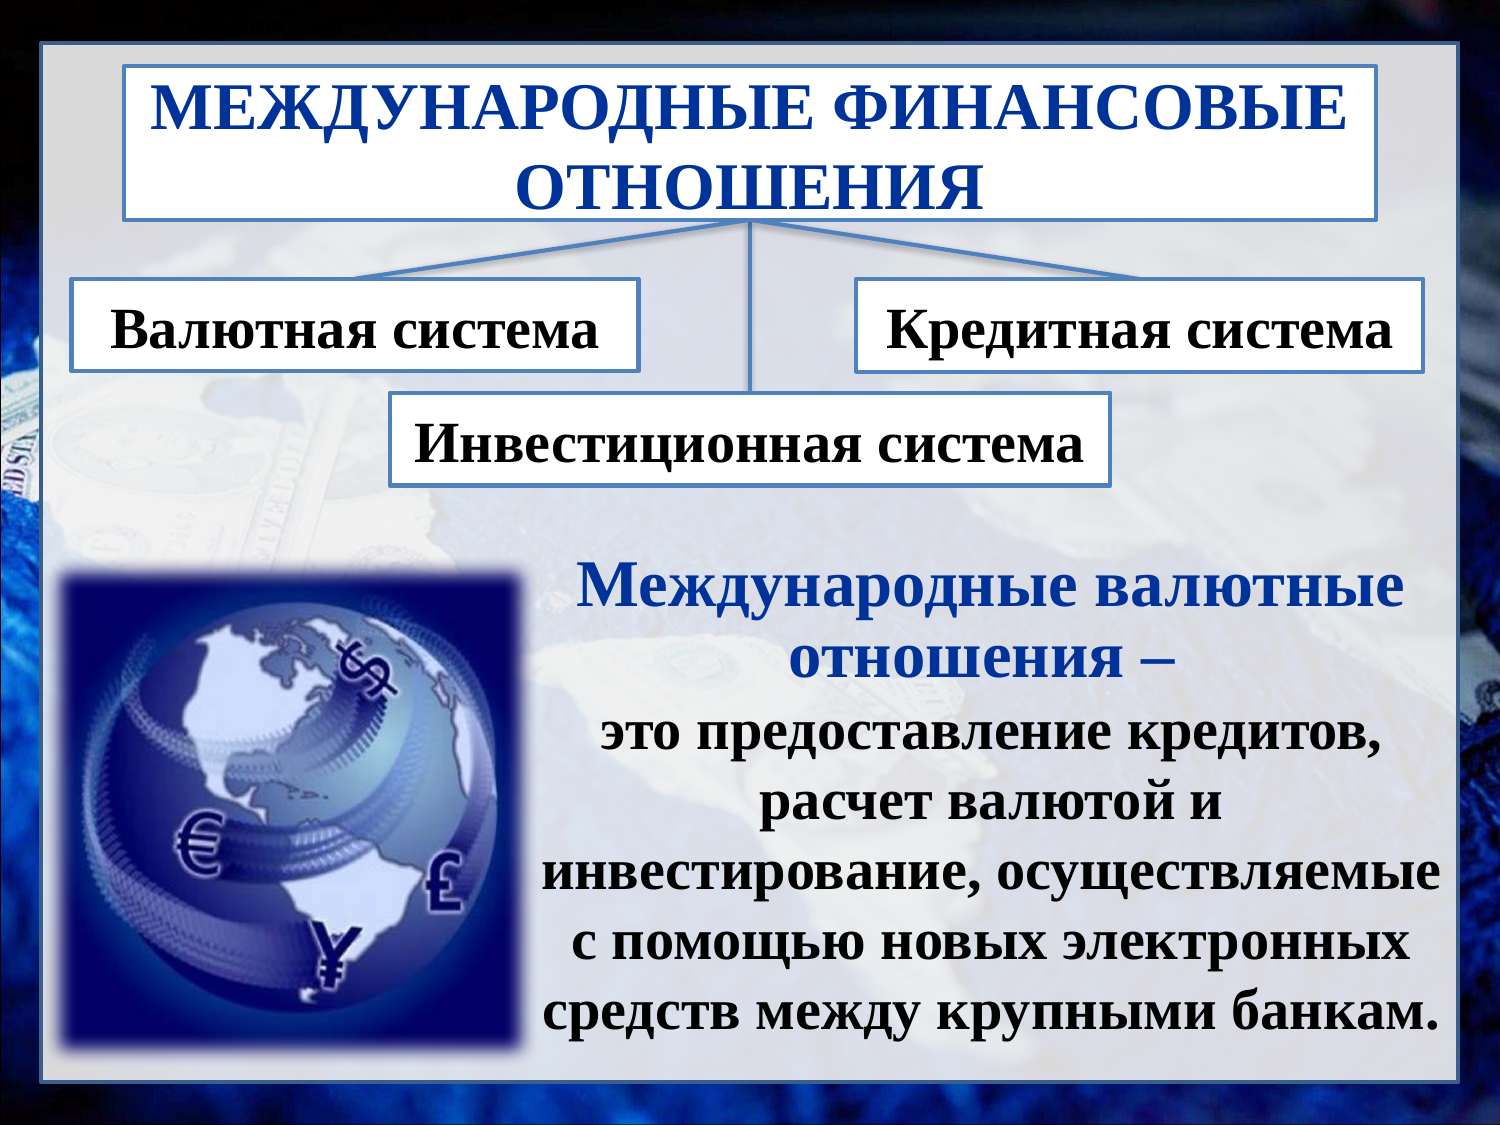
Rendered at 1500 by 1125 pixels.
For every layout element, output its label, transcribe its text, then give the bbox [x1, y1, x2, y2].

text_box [751, 219, 1141, 280]
text_box Кредитная система [854, 277, 1425, 374]
text_box Инвестиционная система [388, 391, 1112, 488]
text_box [354, 219, 751, 280]
text_box Валютная система [69, 277, 641, 373]
title МЕЖДУНАРОДНЫЕ ФИНАНСОВЫЕ ОТНОШЕНИЯ [122, 64, 1378, 222]
picture [0, 0, 1500, 1125]
text_box Международные валютные отношения – это предоставление кредитов, расчет валютой и инвестирование, осуществляемые с помощью новых электронных средств между крупными банкам. [525, 548, 1458, 1049]
